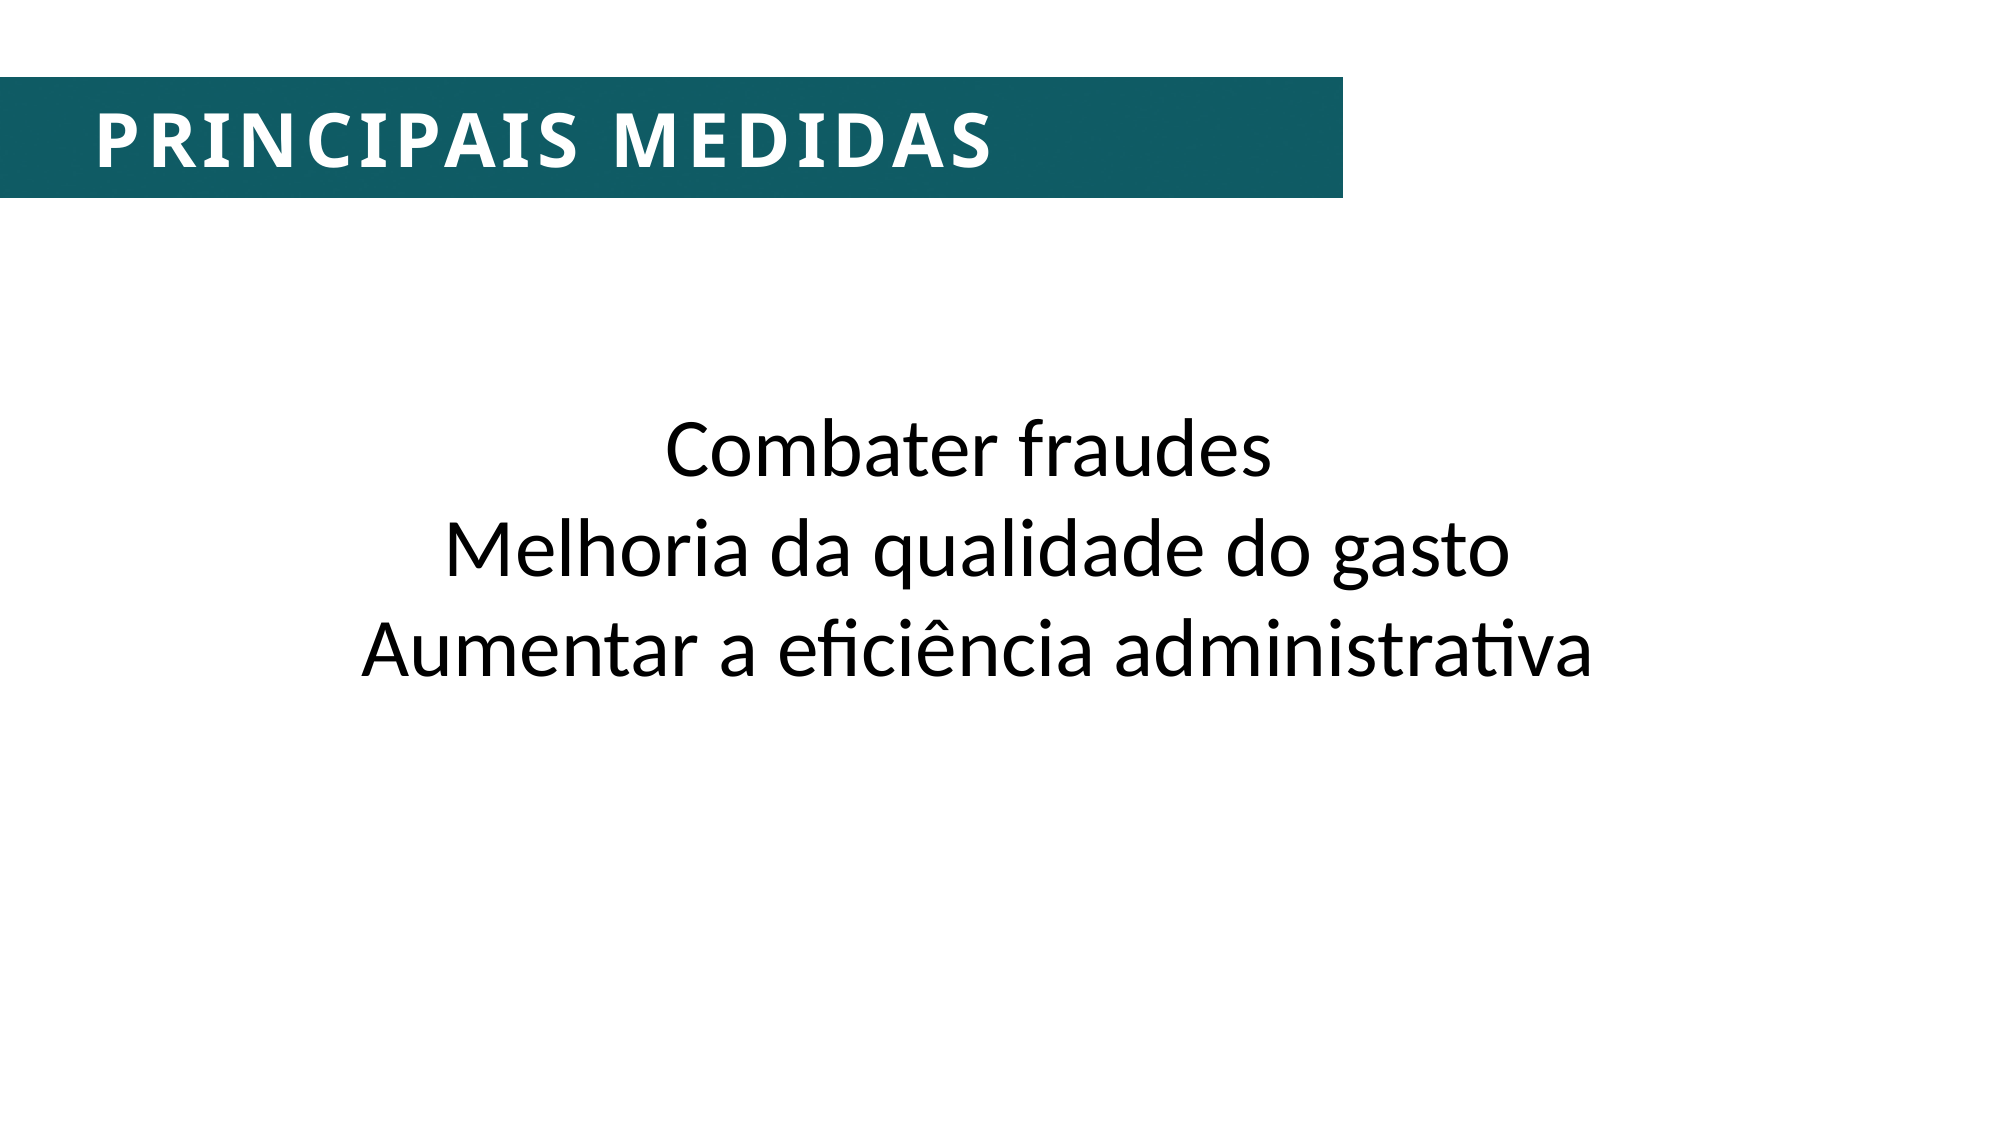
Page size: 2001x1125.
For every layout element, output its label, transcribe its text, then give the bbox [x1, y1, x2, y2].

title Principais Medidas [78, 13, 1422, 262]
picture [0, 77, 1343, 198]
text_box Combater fraudes Melhoria da qualidade do gasto Aumentar a eficiência administrativa [303, 385, 1654, 701]
